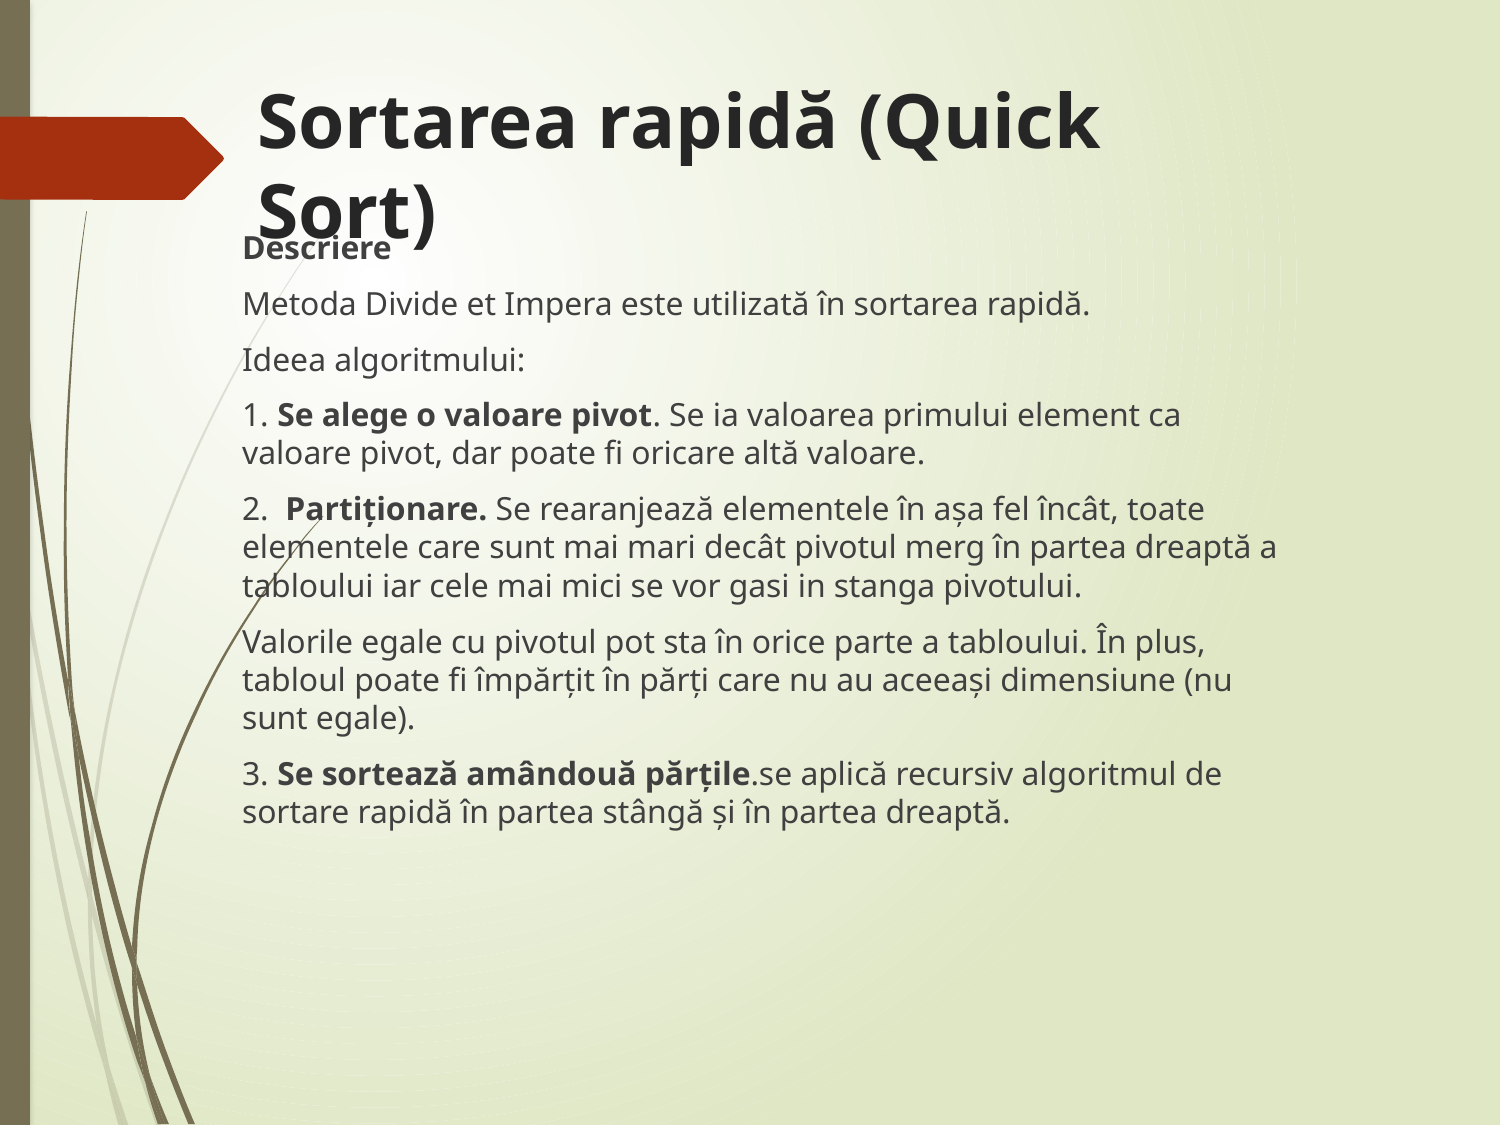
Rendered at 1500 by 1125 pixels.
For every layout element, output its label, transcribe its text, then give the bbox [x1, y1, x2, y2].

list Descriere Metoda Divide et Impera este utilizată în sortarea rapidă. Ideea algoritmului: 1. Se alege o valoare pivot. Se ia valoarea primului element ca valoare pivot, dar poate fi oricare altă valoare. 2. Partiţionare. Se rearanjează elementele în aşa fel încât, toate elementele care sunt mai mari decât pivotul merg în partea dreaptă a tabloului iar cele mai mici se vor gasi in stanga pivotului. Valorile egale cu pivotul pot sta în orice parte a tabloului. În plus, tabloul poate fi împărţit în părţi care nu au aceeaşi dimensiune (nu sunt egale). 3. Se sortează amândouă părţile.se aplică recursiv algoritmul de sortare rapidă în partea stângă şi în partea dreaptă. [227, 219, 1309, 840]
title Sortarea rapidă (Quick Sort) [242, 66, 1294, 173]
